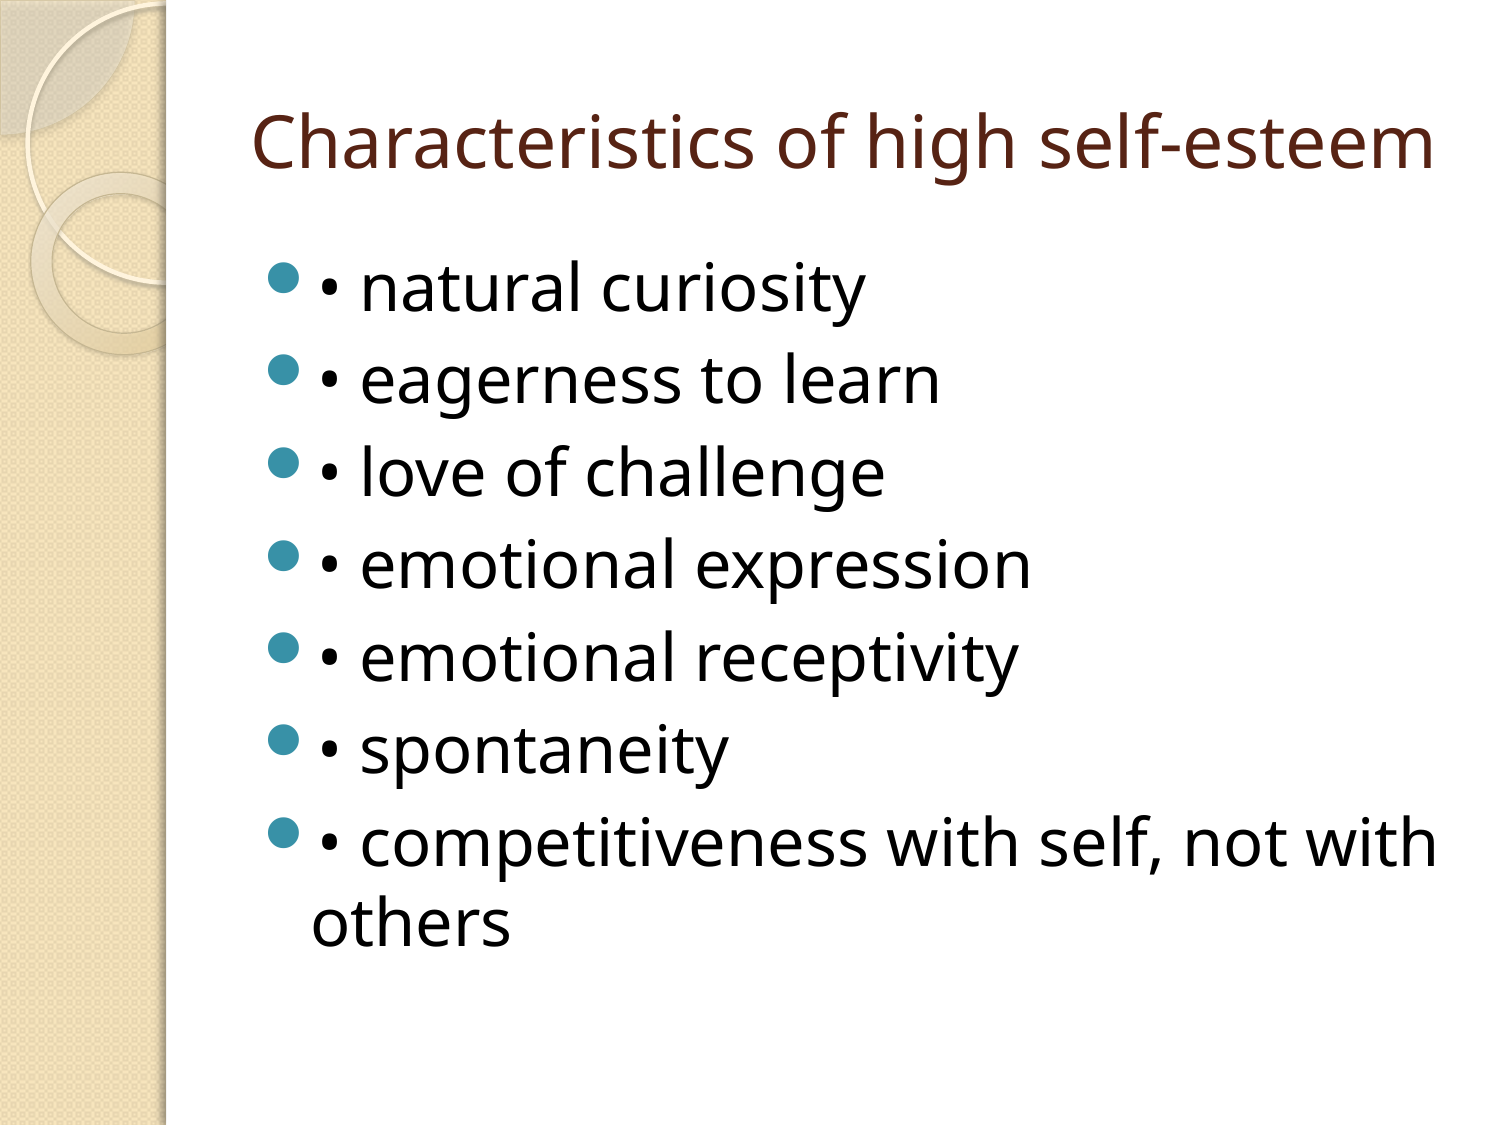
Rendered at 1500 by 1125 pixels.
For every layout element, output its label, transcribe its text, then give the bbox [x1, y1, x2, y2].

title Characteristics of high self-esteem [235, 45, 1466, 233]
list • natural curiosity • eagerness to learn • love of challenge • emotional expression • emotional receptivity • spontaneity • competitiveness with self, not with others [235, 237, 1466, 1025]
